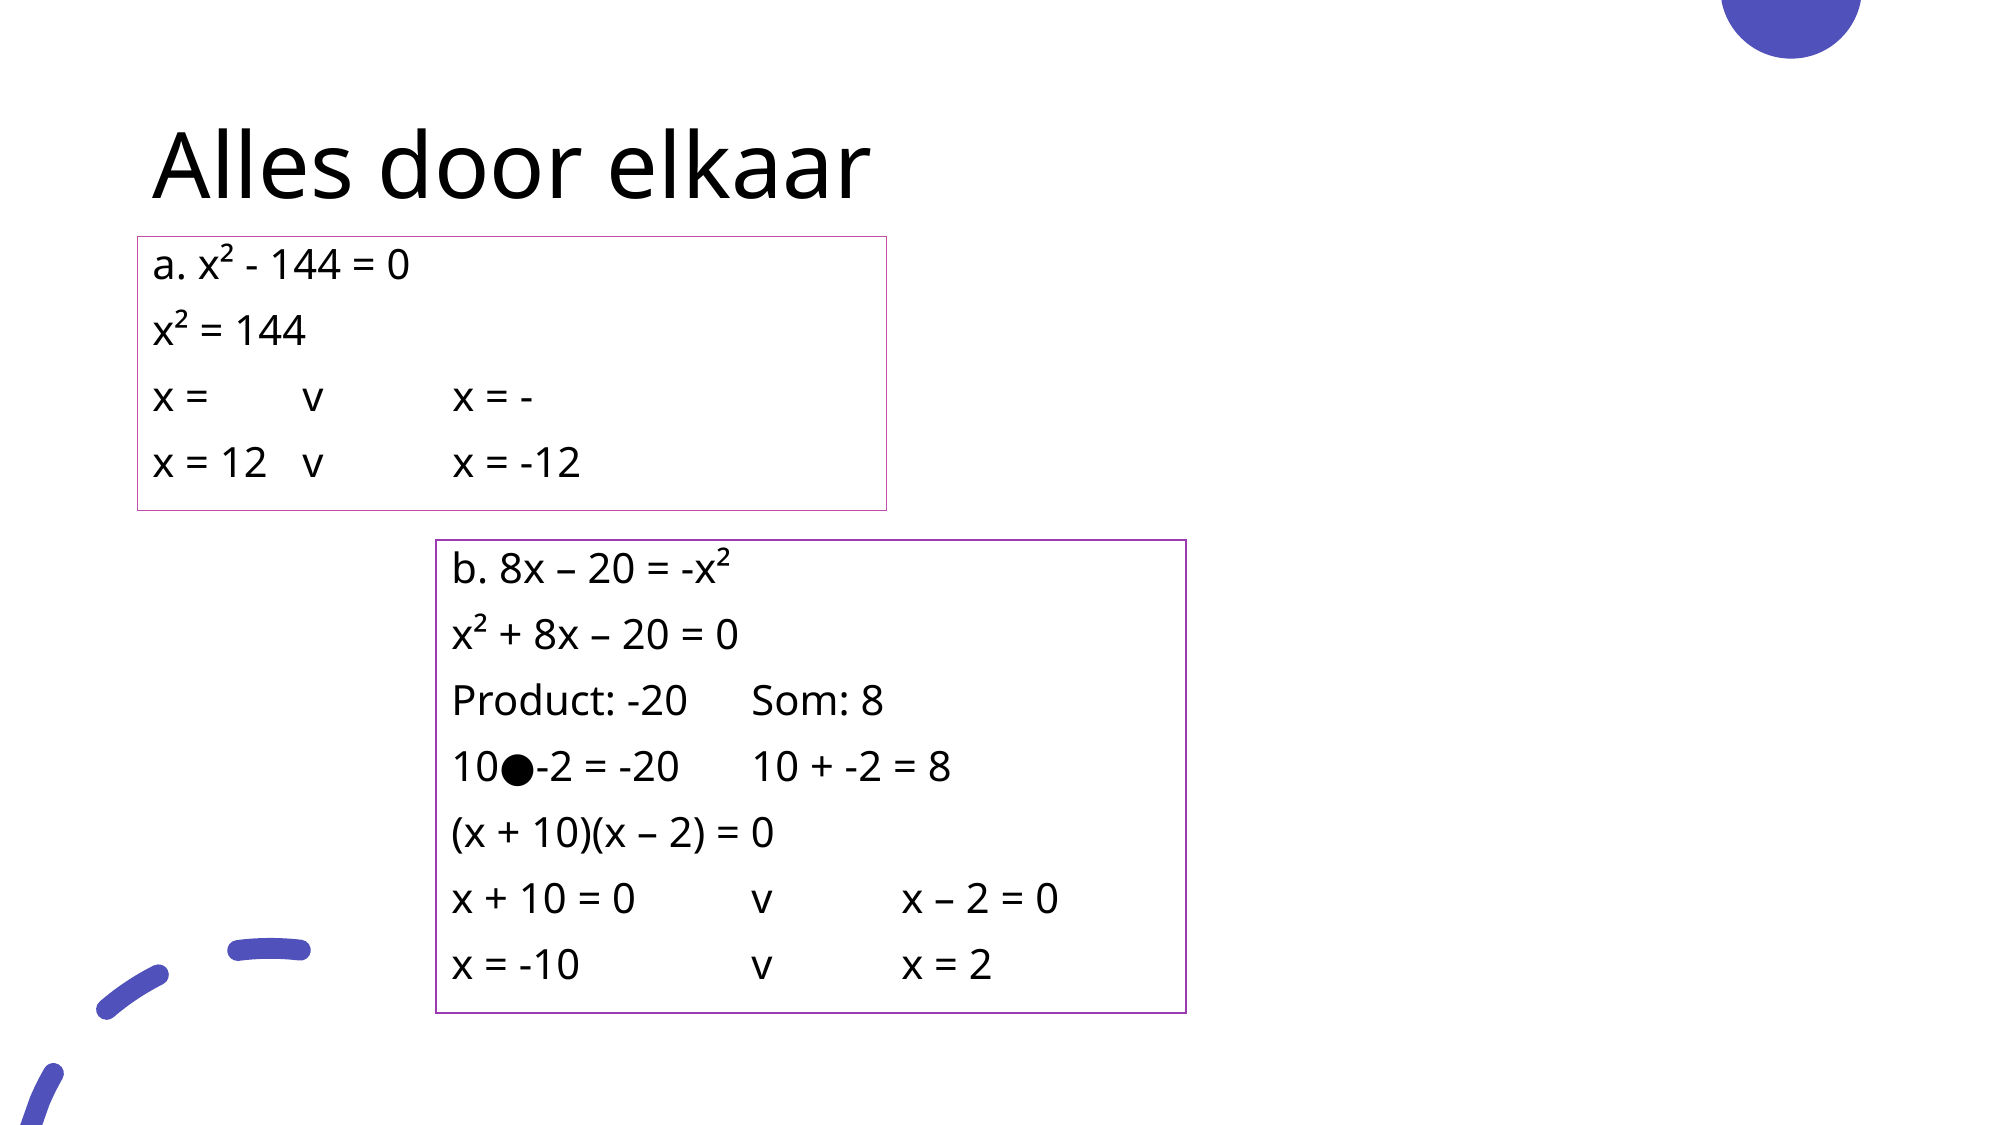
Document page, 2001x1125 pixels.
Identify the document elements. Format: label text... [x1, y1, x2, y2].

title Alles door elkaar [137, 59, 1863, 278]
text_box b. 8x – 20 = -x² x² + 8x – 20 = 0 Product: -20 Som: 8 10●-2 = -20 10 + -2 = 8 (x + 10)(x – 2) = 0 x + 10 = 0 v x – 2 = 0 x = -10 v x = 2 [435, 539, 1187, 1014]
